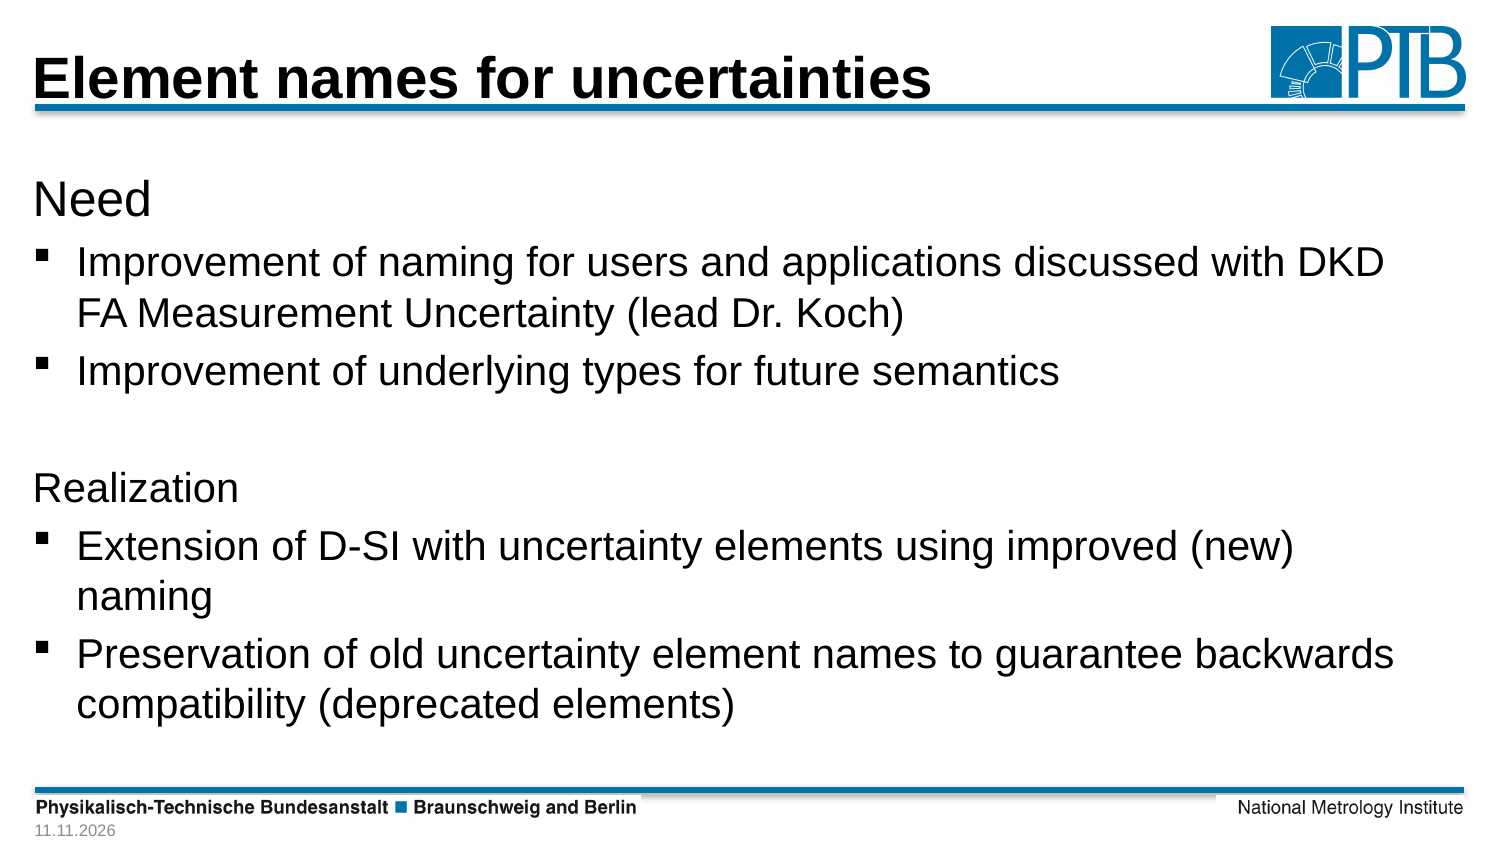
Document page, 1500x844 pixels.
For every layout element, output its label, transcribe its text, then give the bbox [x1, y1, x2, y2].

list Need Improvement of naming for users and applications discussed with DKD FA Measurement Uncertainty (lead Dr. Koch) Improvement of underlying types for future semantics Realization Extension of D-SI with uncertainty elements using improved (new) naming Preservation of old uncertainty element names to guarantee backwards compatibility (deprecated elements) [17, 159, 1459, 780]
title Element names for uncertainties [17, 26, 1459, 123]
picture [1459, 26, 1467, 75]
picture [33, 795, 641, 815]
picture [1216, 795, 1465, 819]
picture [1459, 80, 1467, 98]
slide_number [19, 815, 669, 844]
